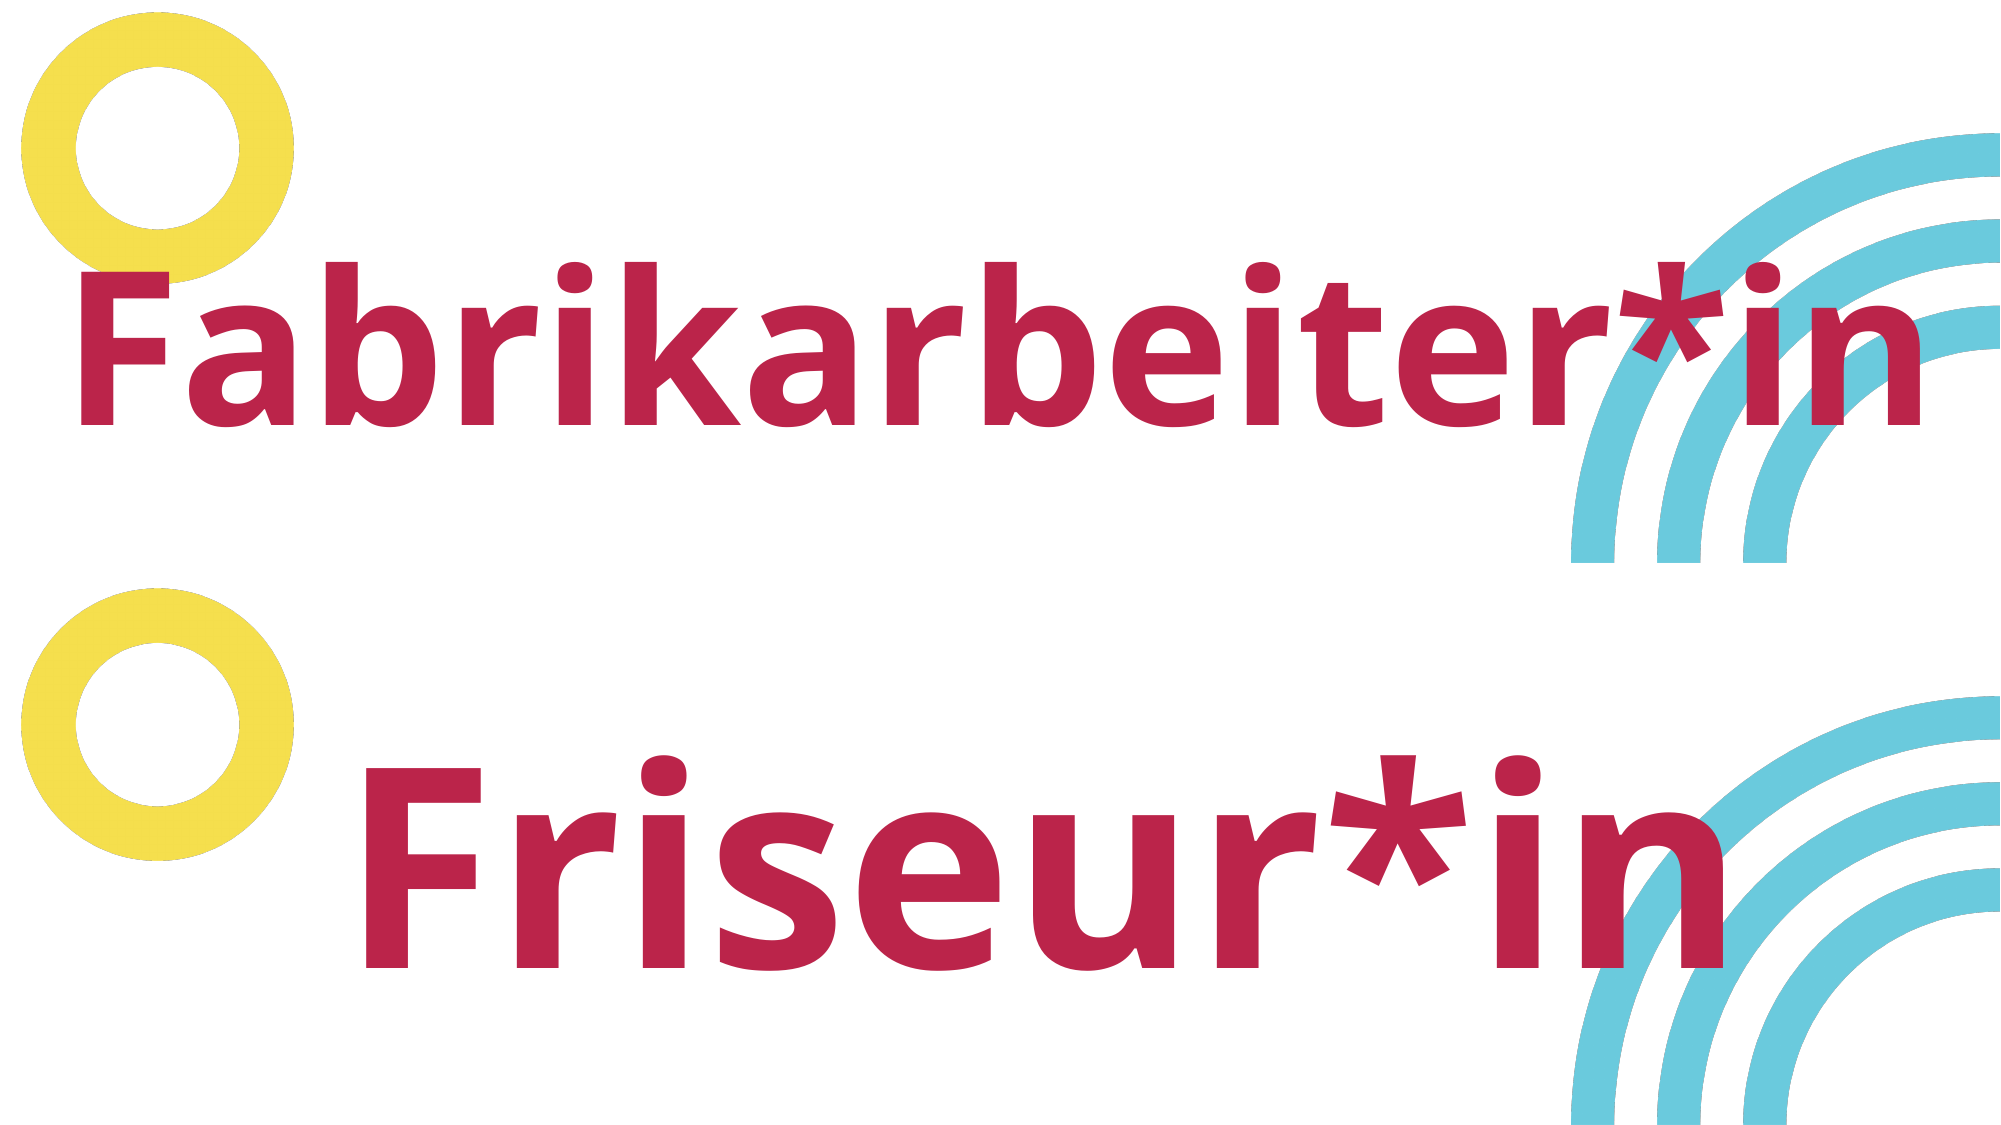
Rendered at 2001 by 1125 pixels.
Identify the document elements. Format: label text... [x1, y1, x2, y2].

title Fabrikarbeiter*in [28, 88, 1972, 480]
picture [1571, 133, 2000, 563]
text_box Friseur*in [99, 717, 1988, 1037]
picture [21, 588, 294, 861]
picture [1571, 696, 2000, 1125]
picture [21, 12, 294, 284]
